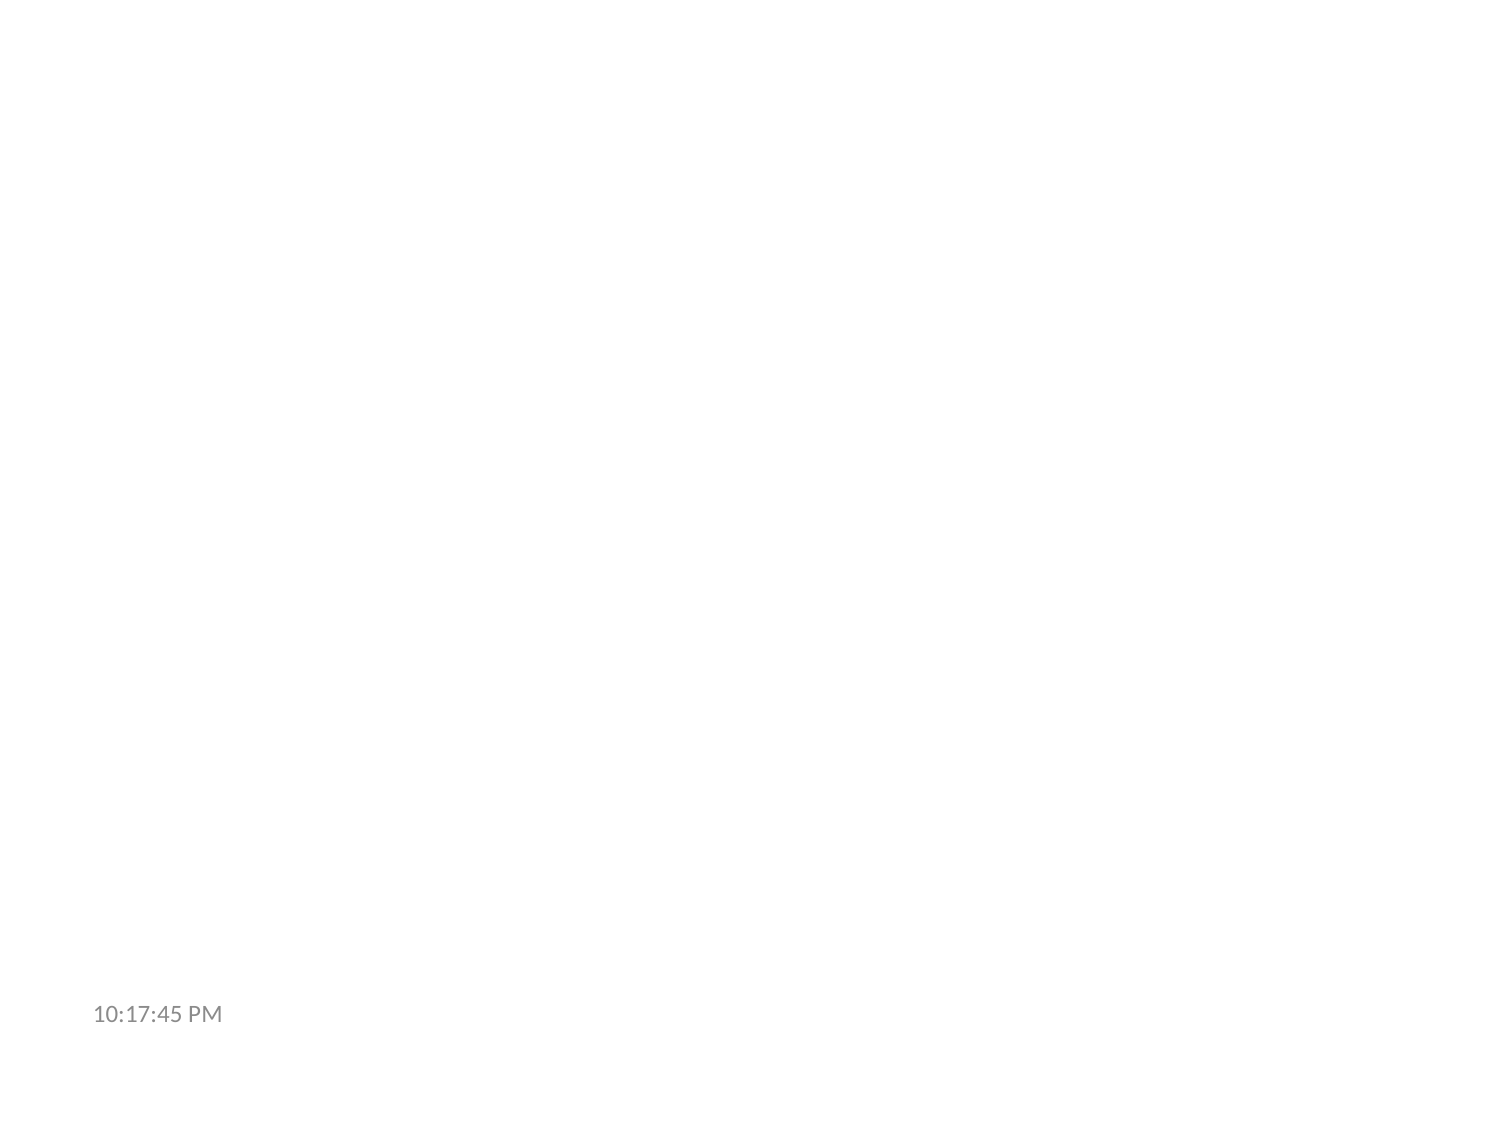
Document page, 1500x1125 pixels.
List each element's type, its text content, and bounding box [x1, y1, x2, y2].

text_box 3:35:09 PM [77, 982, 428, 1043]
